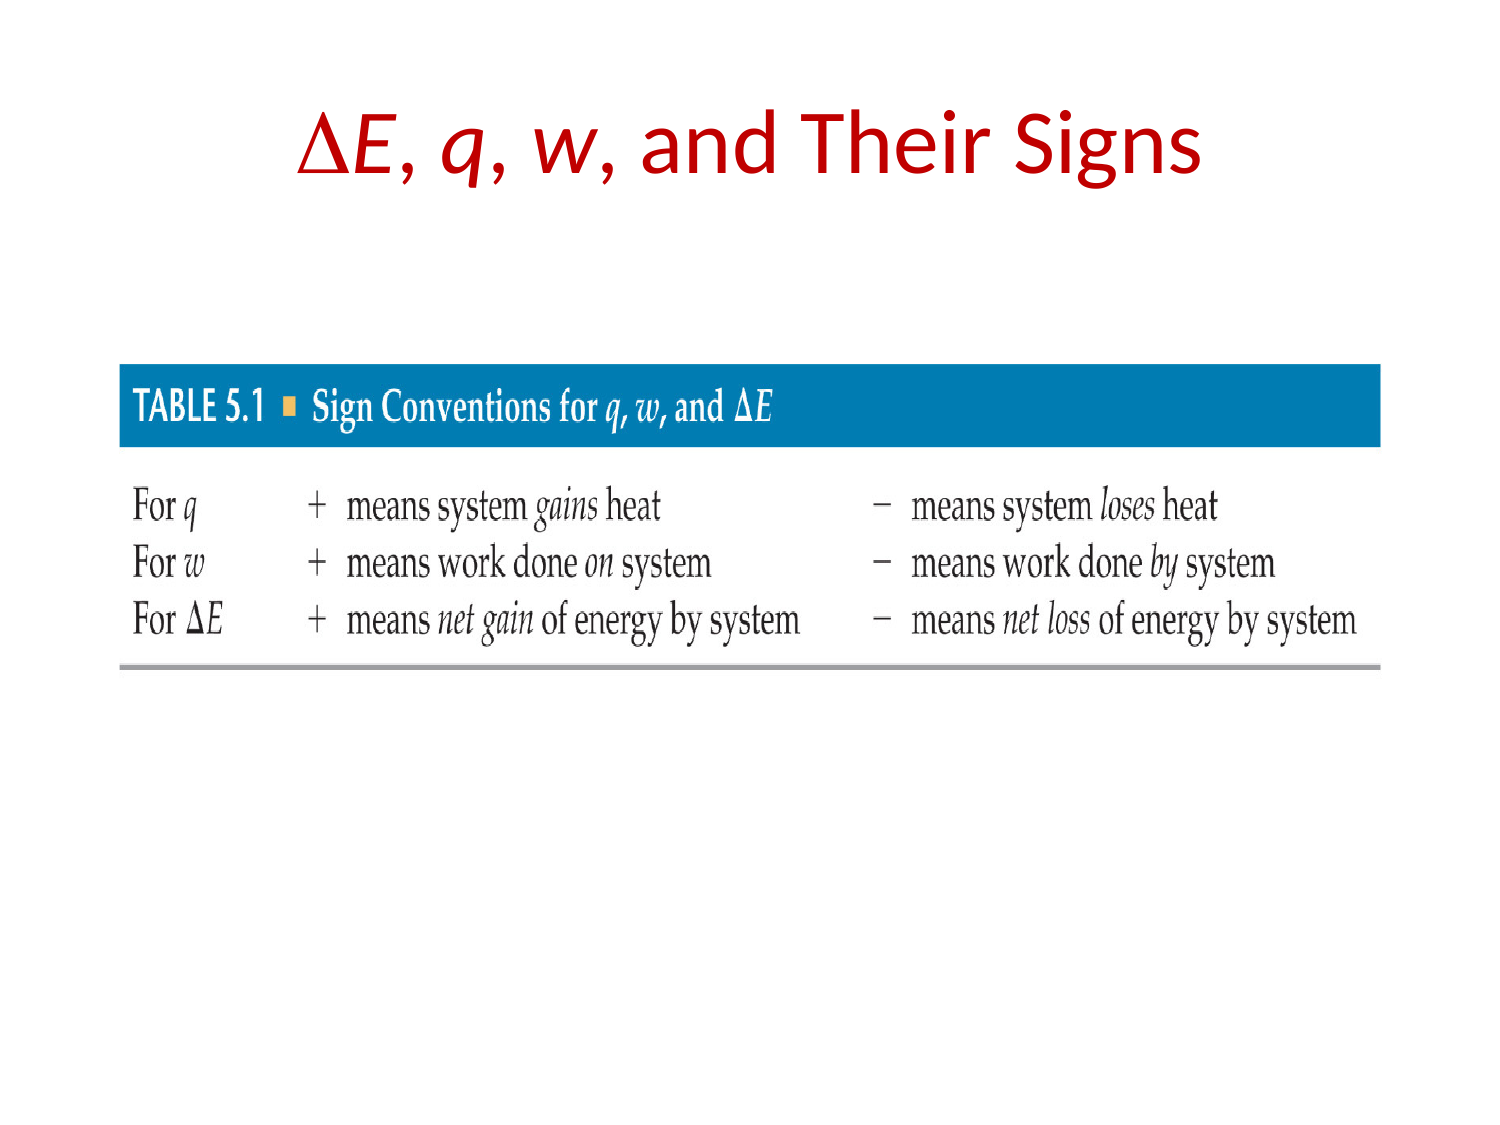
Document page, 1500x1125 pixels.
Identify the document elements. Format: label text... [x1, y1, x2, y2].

text_box E, q, w, and Their Signs [112, 75, 1388, 263]
picture [112, 352, 1388, 688]
